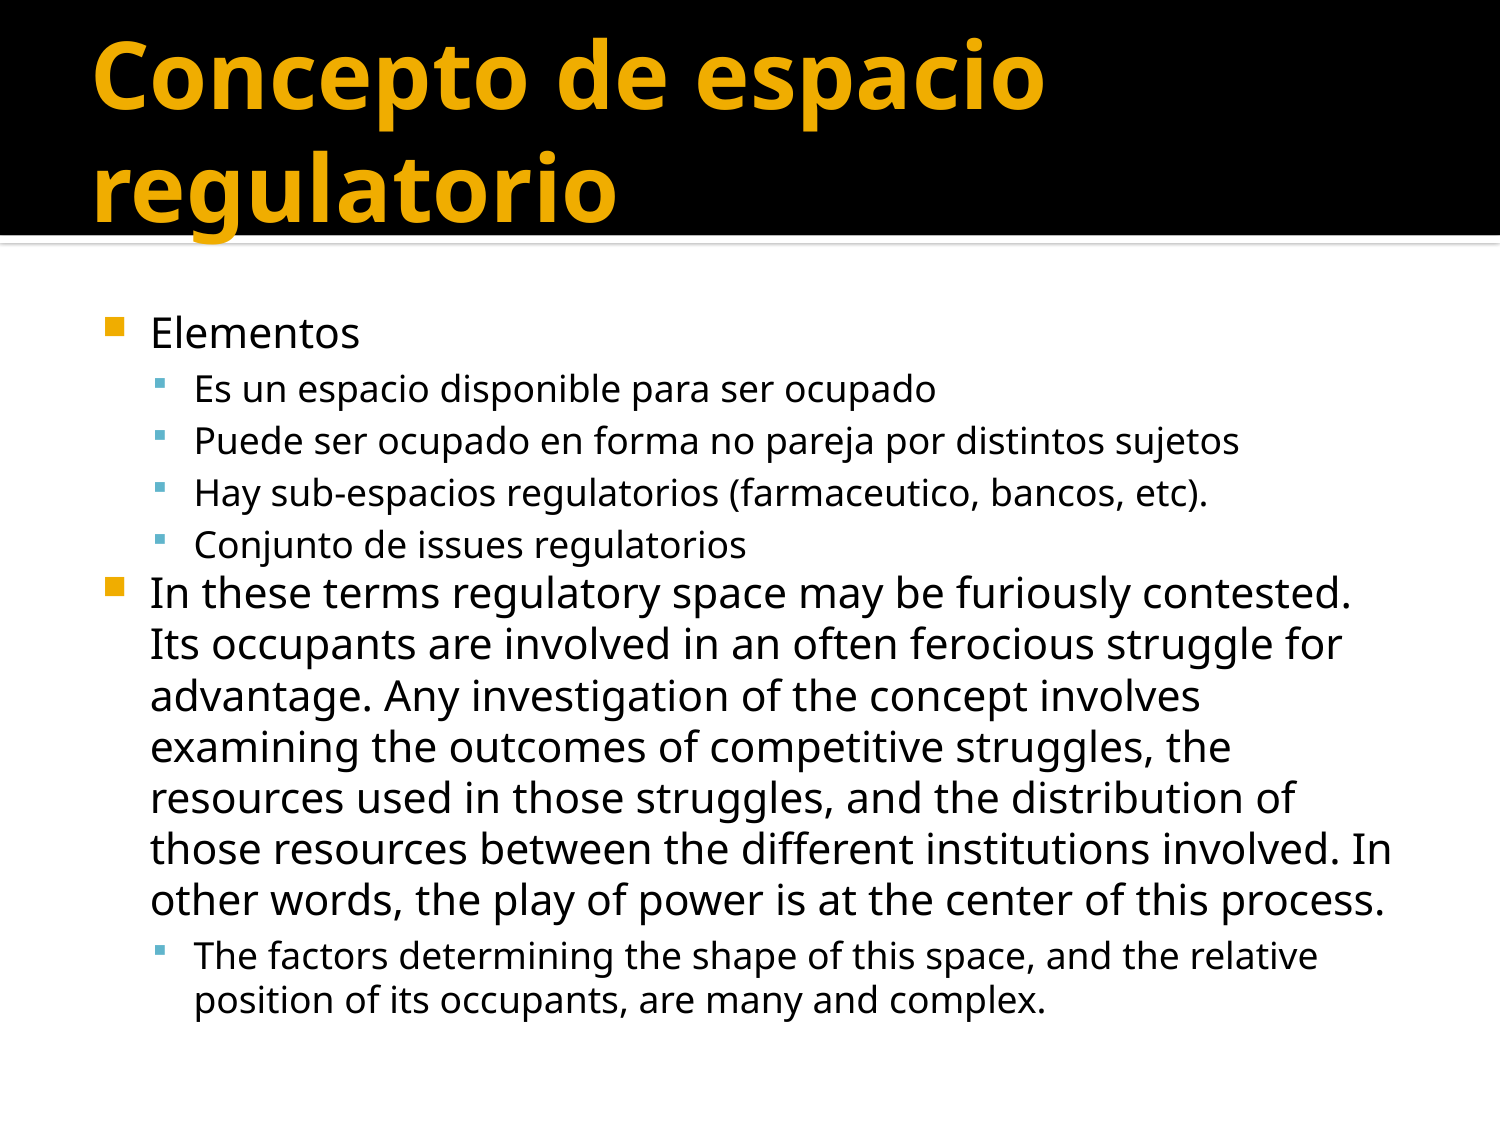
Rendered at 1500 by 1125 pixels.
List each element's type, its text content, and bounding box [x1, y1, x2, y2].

title Concepto de espacio regulatorio [75, 25, 1425, 231]
list Elementos Es un espacio disponible para ser ocupado Puede ser ocupado en forma no pareja por distintos sujetos Hay sub-espacios regulatorios (farmaceutico, bancos, etc). Conjunto de issues regulatorios In these terms regulatory space may be furiously contested. Its occupants are involved in an often ferocious struggle for advantage. Any investigation of the concept involves examining the outcomes of competitive struggles, the resources used in those struggles, and the distribution of those resources between the different institutions involved. In other words, the play of power is at the center of this process. The factors determining the shape of this space, and the relative position of its occupants, are many and complex. [75, 291, 1425, 1050]
